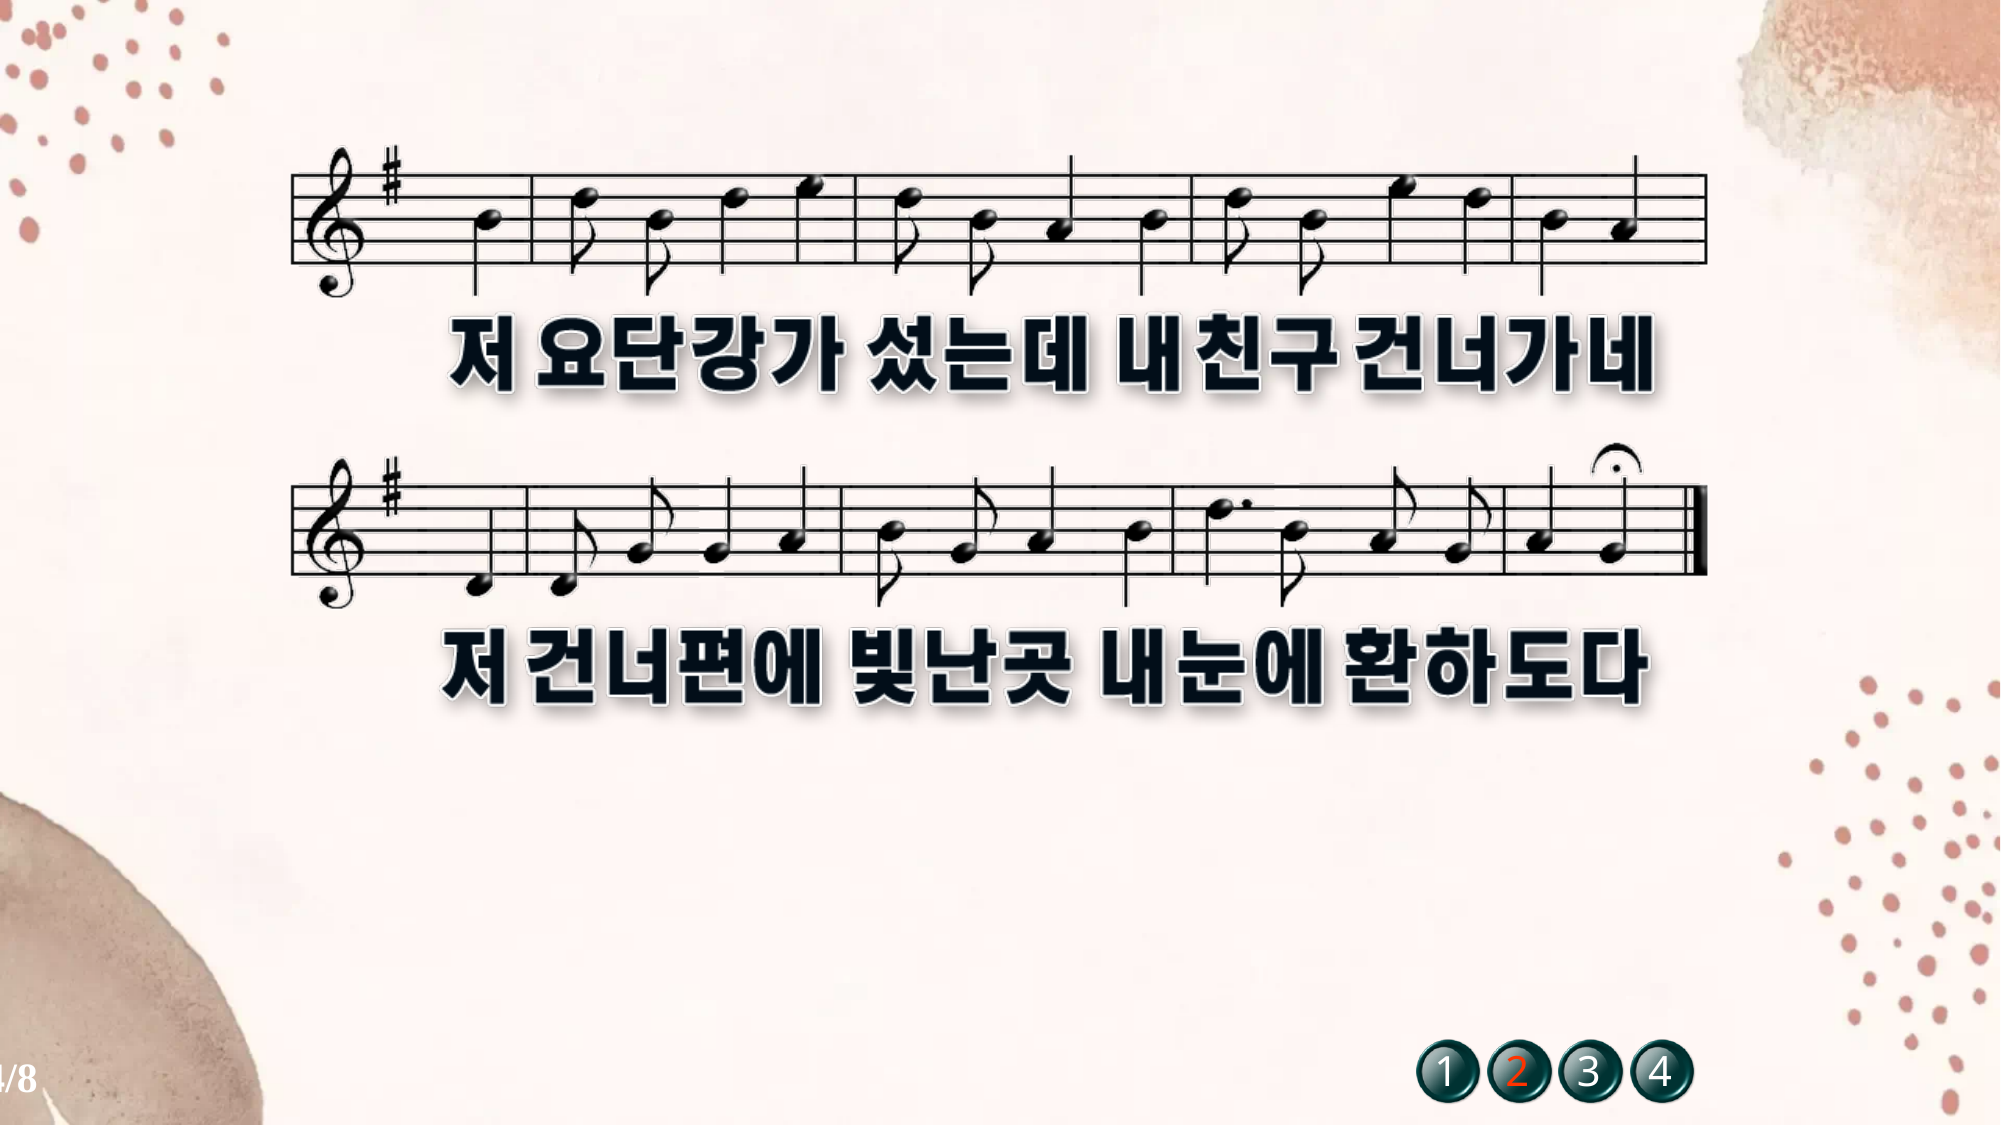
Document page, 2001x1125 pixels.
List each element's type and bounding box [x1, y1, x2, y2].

text_box [1413, 1035, 1484, 1106]
text_box [1555, 1035, 1626, 1106]
text_box [1484, 1035, 1555, 1106]
picture [0, 0, 2001, 1125]
text_box [1627, 1035, 1697, 1106]
